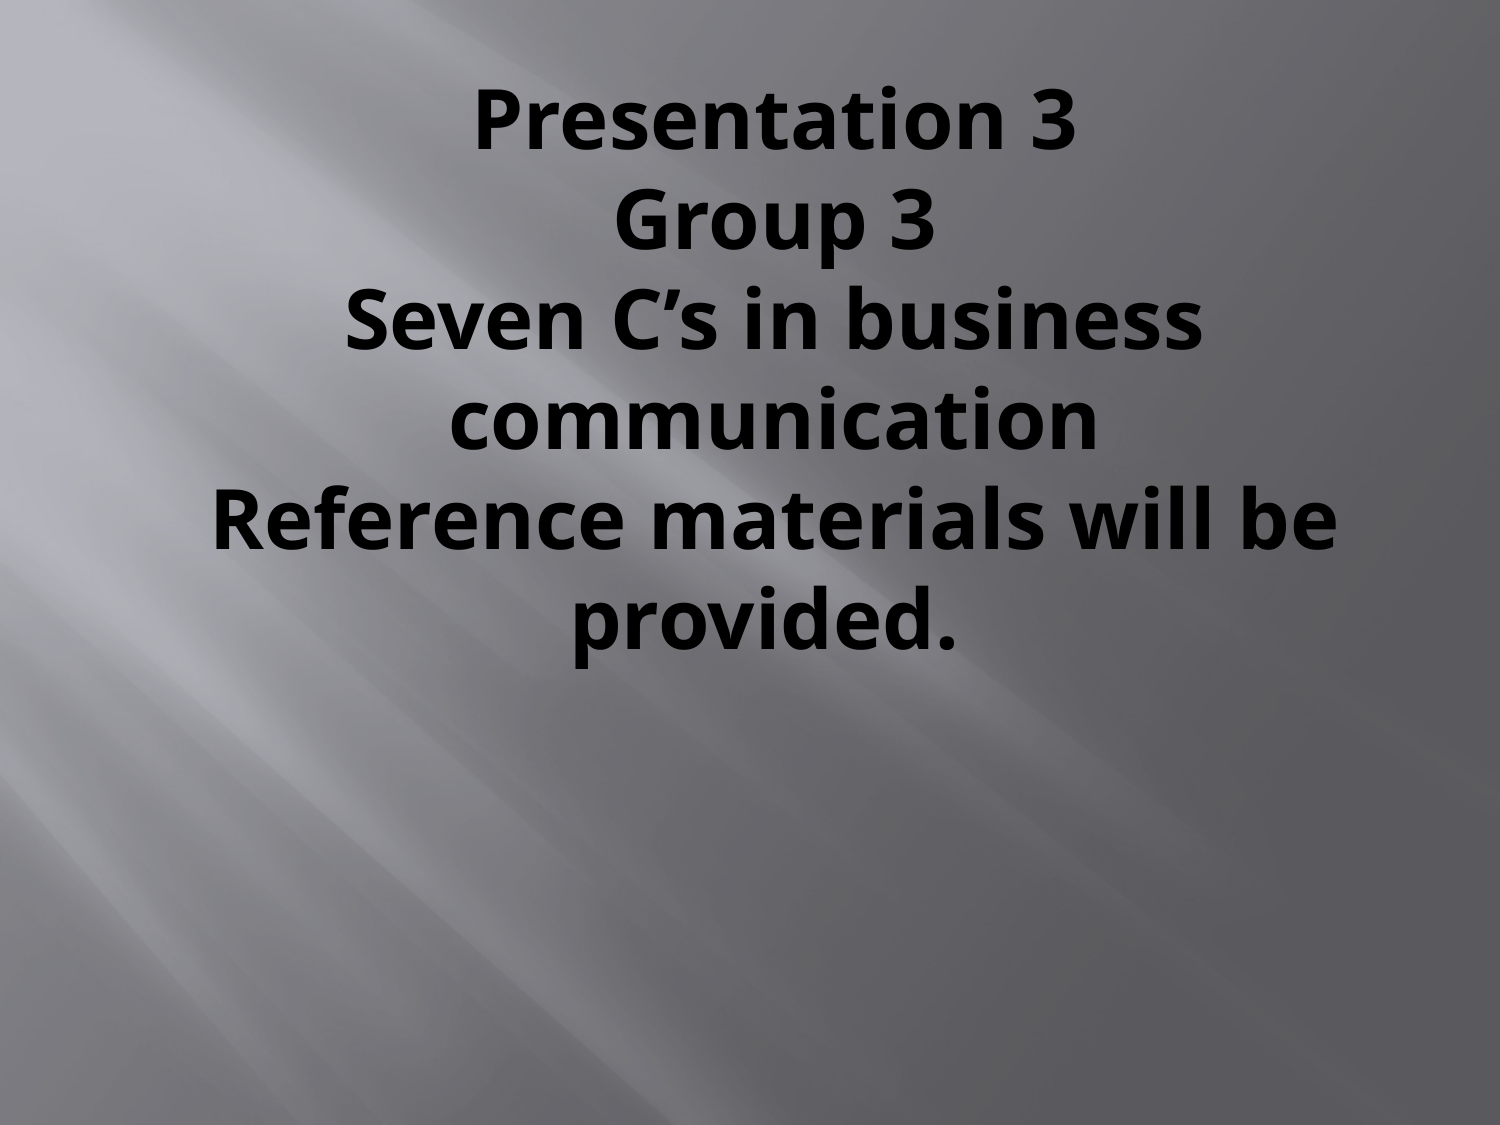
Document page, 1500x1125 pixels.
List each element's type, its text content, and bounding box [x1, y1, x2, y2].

title Presentation 3 Group 3 Seven C’s in business communication Reference materials will be provided. [99, 237, 1450, 425]
